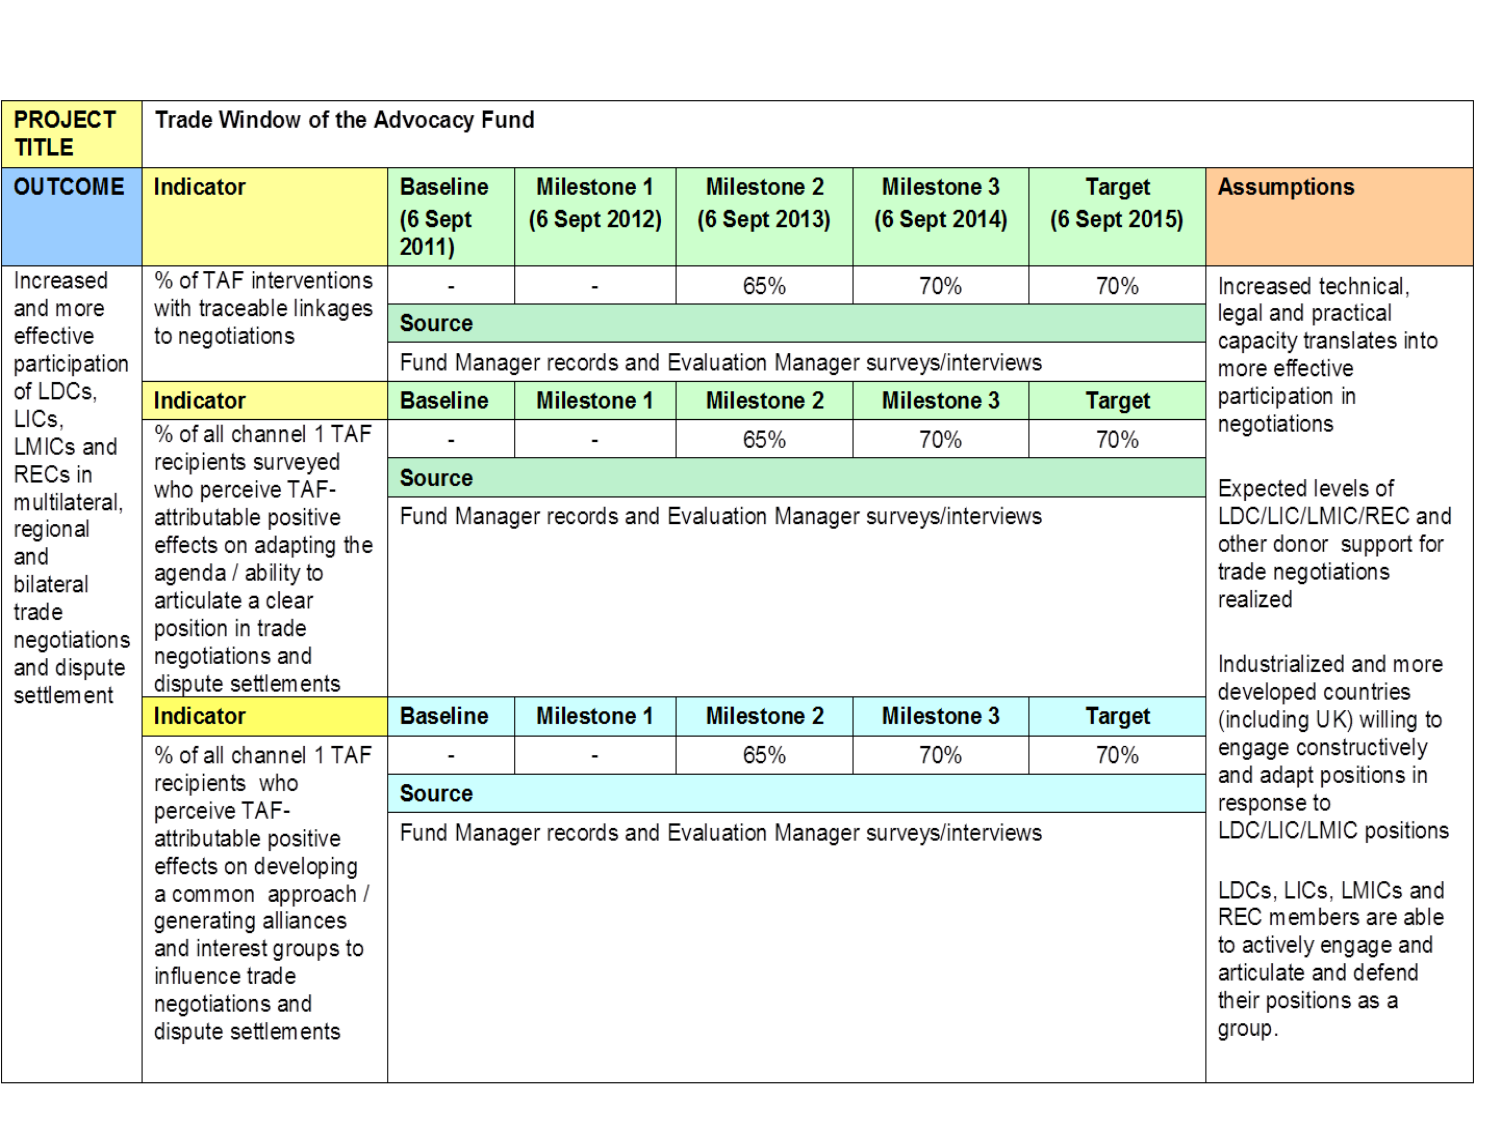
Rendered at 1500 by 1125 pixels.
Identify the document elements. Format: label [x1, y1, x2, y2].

list [0, 99, 1476, 1088]
